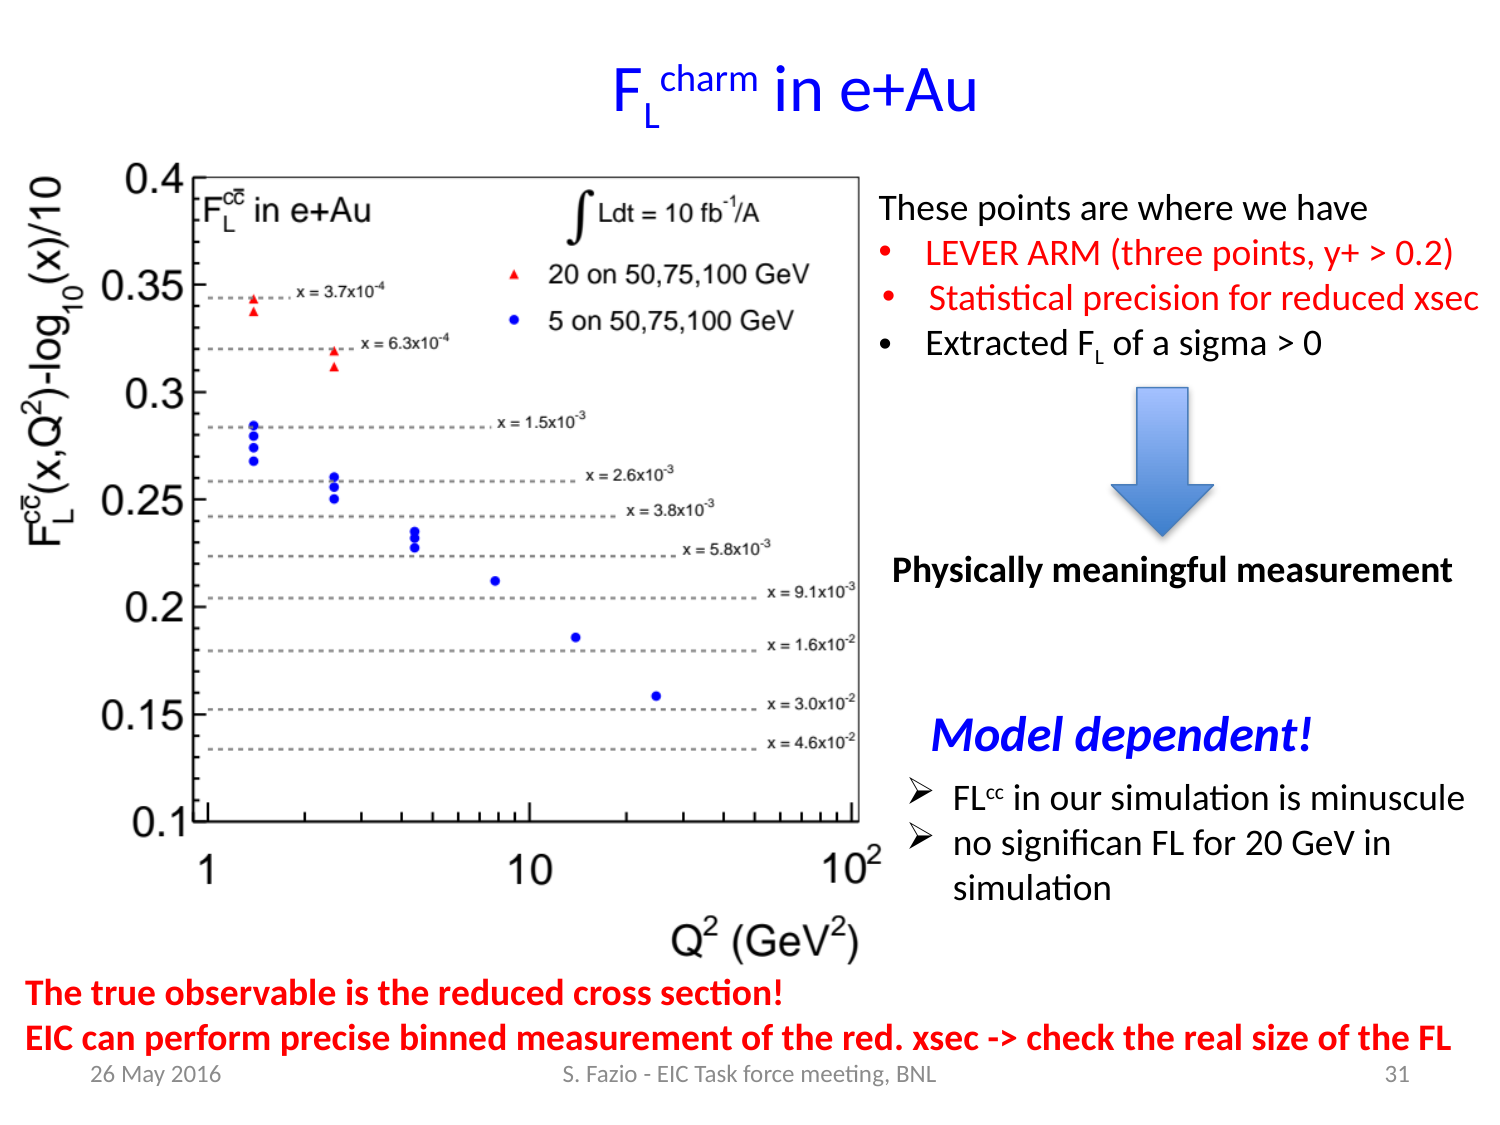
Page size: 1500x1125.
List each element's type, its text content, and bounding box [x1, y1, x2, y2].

footer S. Fazio - EIC Task force meeting, BNL [512, 1066, 988, 1103]
text_box FLcc in our simulation is minuscule no significan FL for 20 GeV in simulation [956, 765, 1498, 916]
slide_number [75, 1066, 425, 1103]
text_box Model dependent! [956, 694, 1329, 765]
text_box The true observable is the reduced cross section! EIC can perform precise binned measurement of the red. xsec -> check the real size of the FL [10, 960, 1486, 1066]
text_box [1110, 386, 1215, 537]
text_box These points are where we have LEVER ARM (three points, y+ > 0.2) Statistical precision for reduced xsec Extracted FL of a sigma > 0 [956, 175, 1498, 512]
text_box Physically meaningful measurement [956, 538, 1469, 598]
text_box FLcharm in e+Au [597, 37, 995, 144]
slide_number 31 [1074, 1066, 1425, 1103]
picture [3, 85, 951, 1005]
